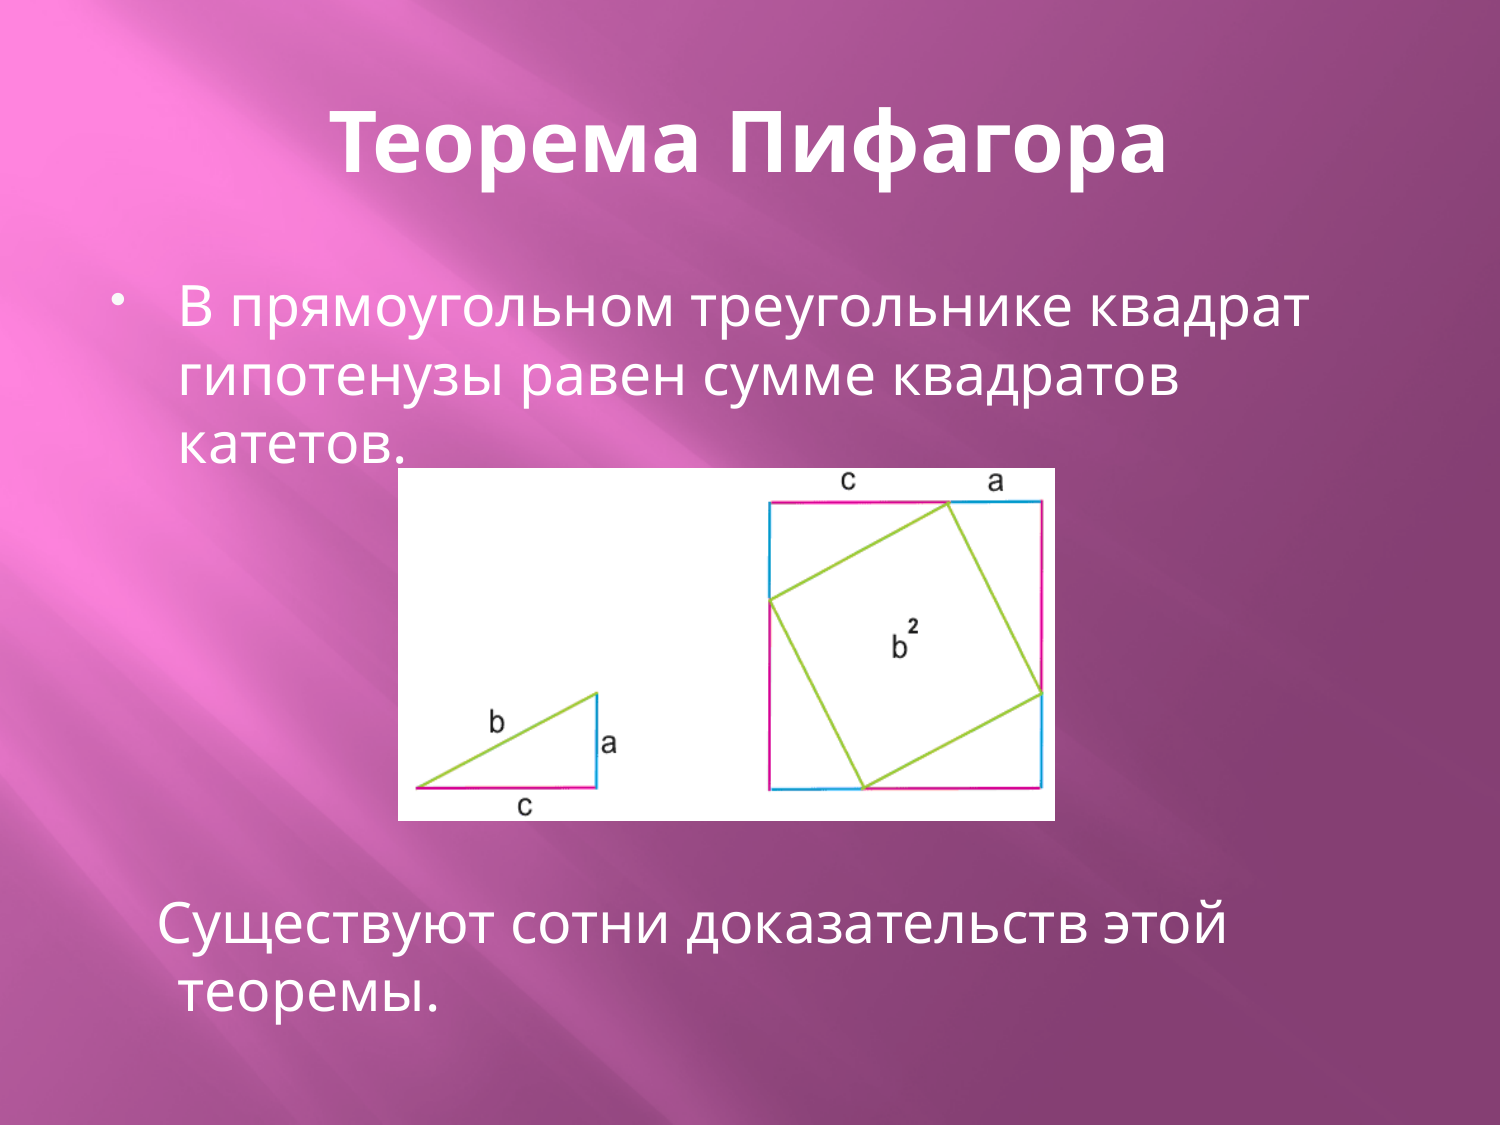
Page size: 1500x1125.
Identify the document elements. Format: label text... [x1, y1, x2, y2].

picture [398, 468, 1055, 821]
title Теорема Пифагора [75, 45, 1425, 233]
list В прямоугольном треугольнике квадрат гипотенузы равен сумме квадратов катетов. Существуют сотни доказательств этой теоремы. [75, 262, 1425, 1035]
